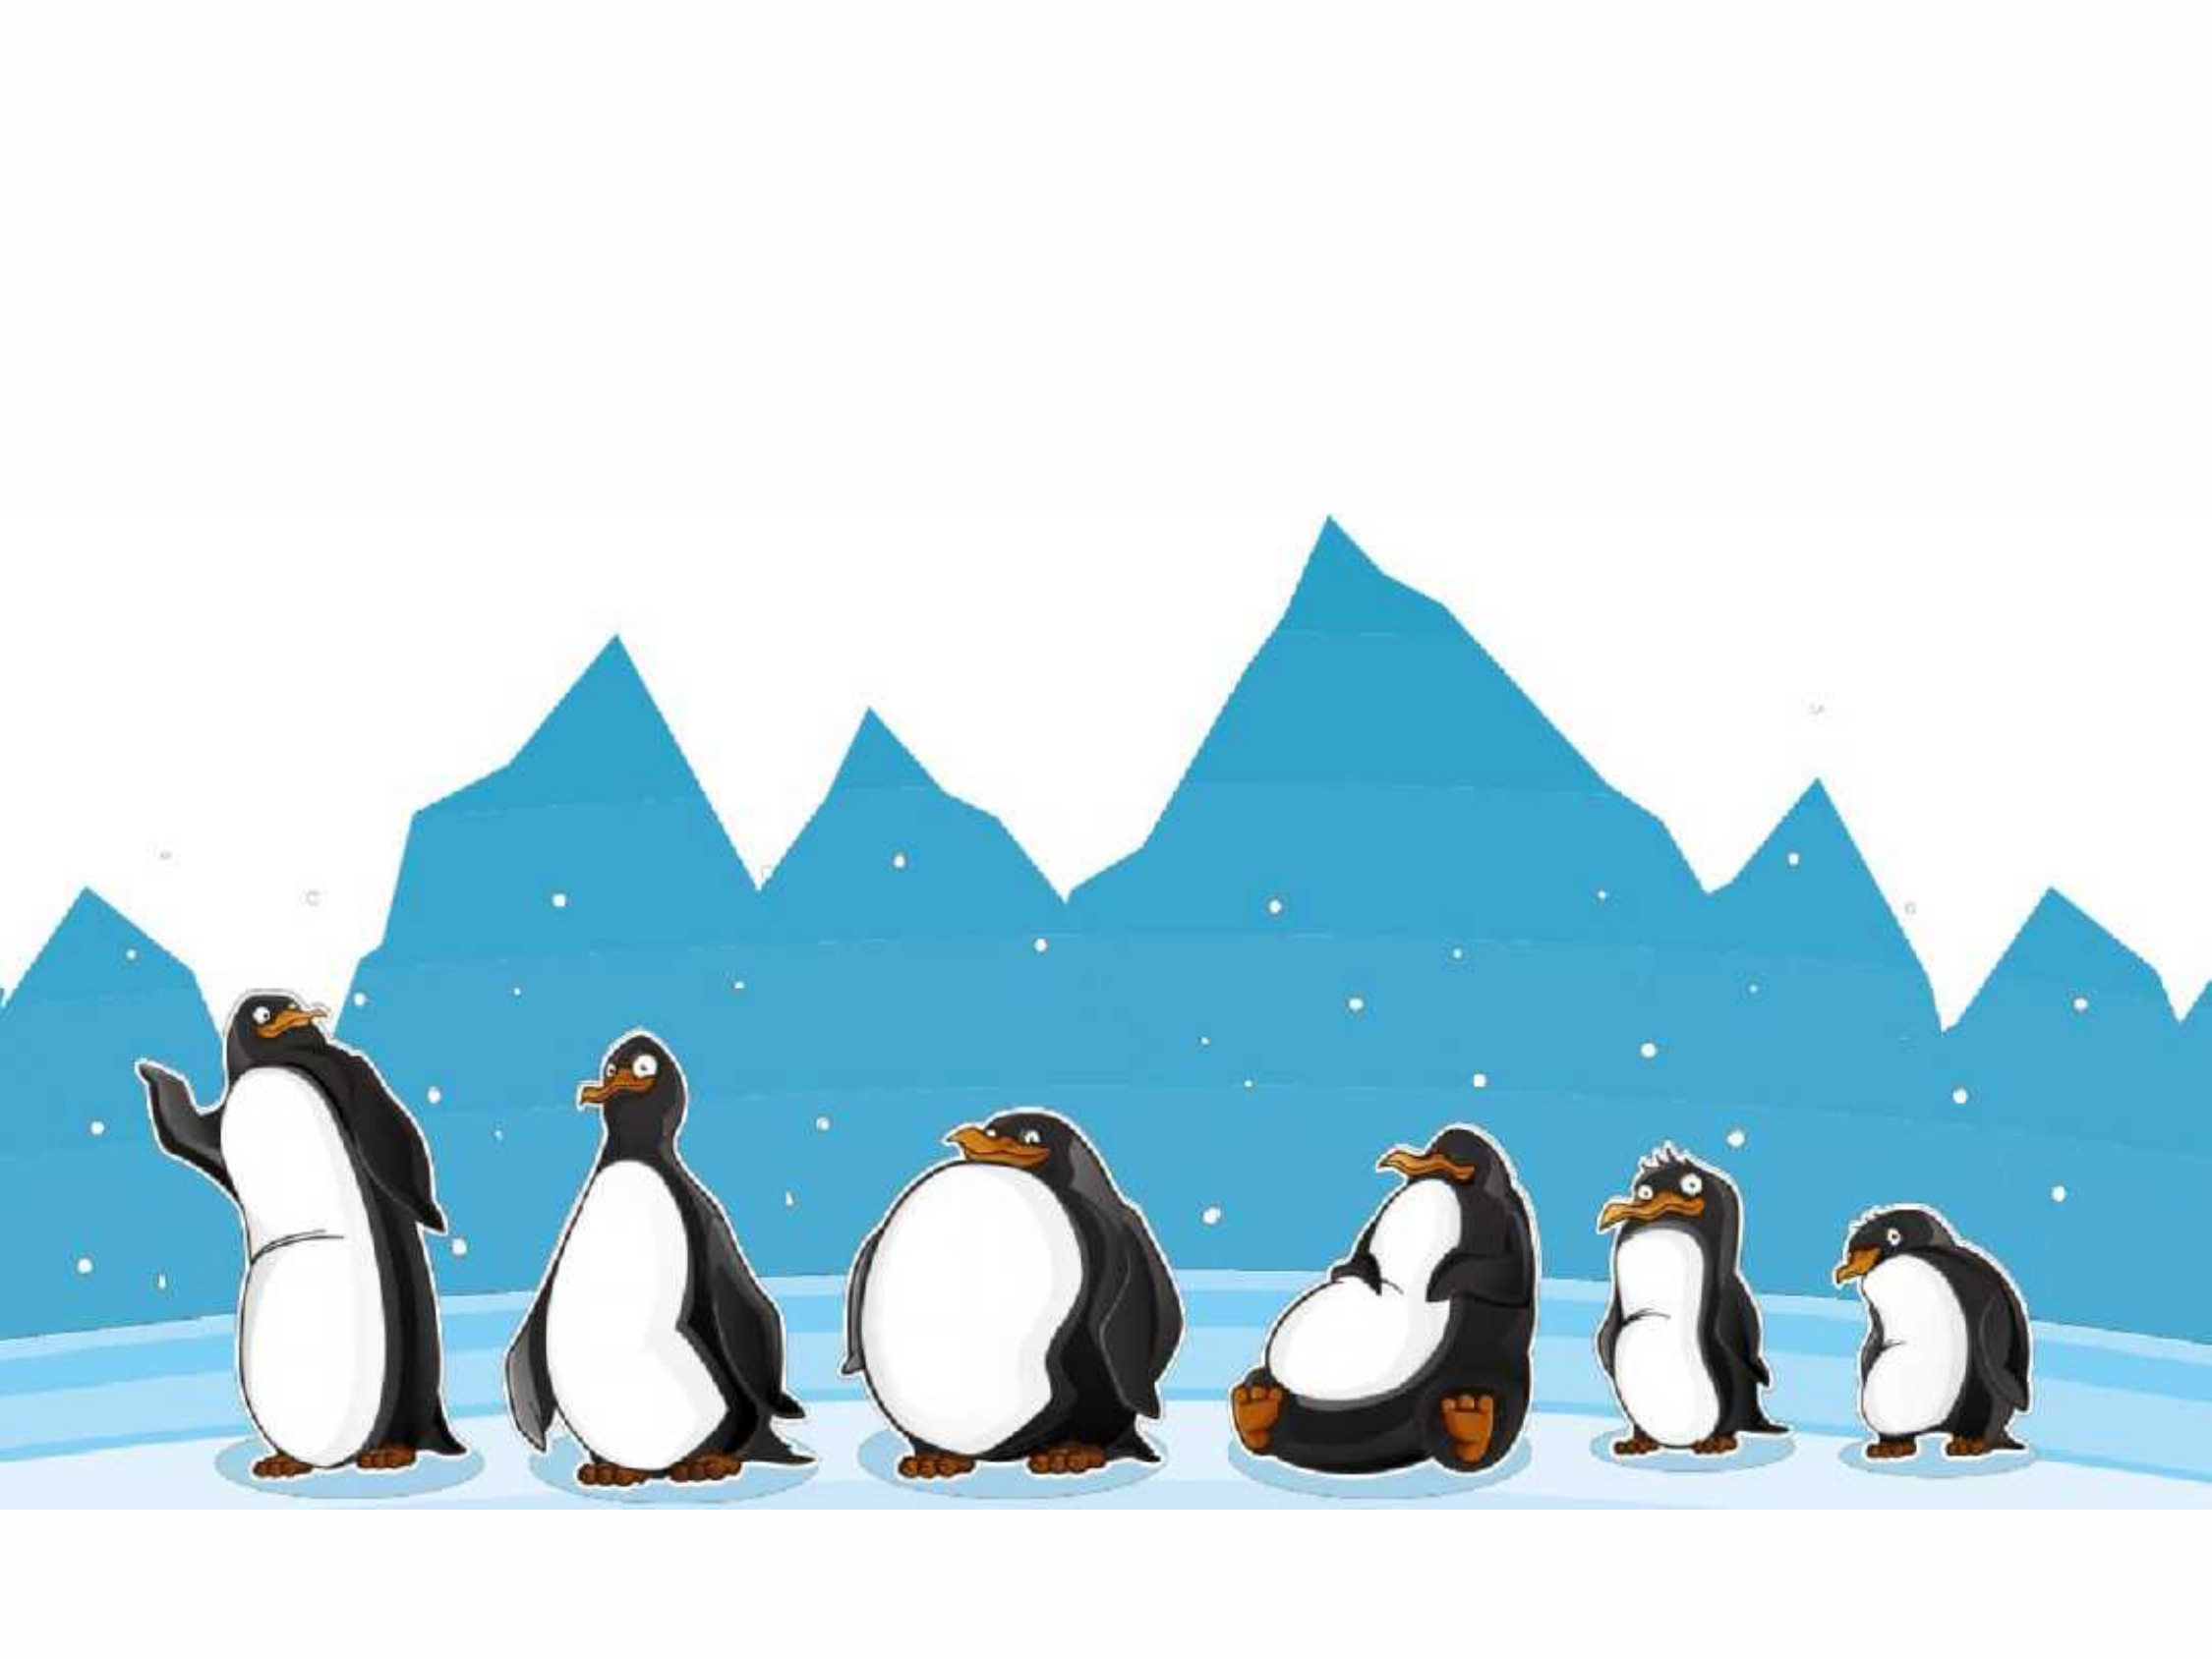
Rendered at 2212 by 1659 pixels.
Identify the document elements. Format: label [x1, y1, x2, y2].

picture [0, 513, 2212, 1510]
